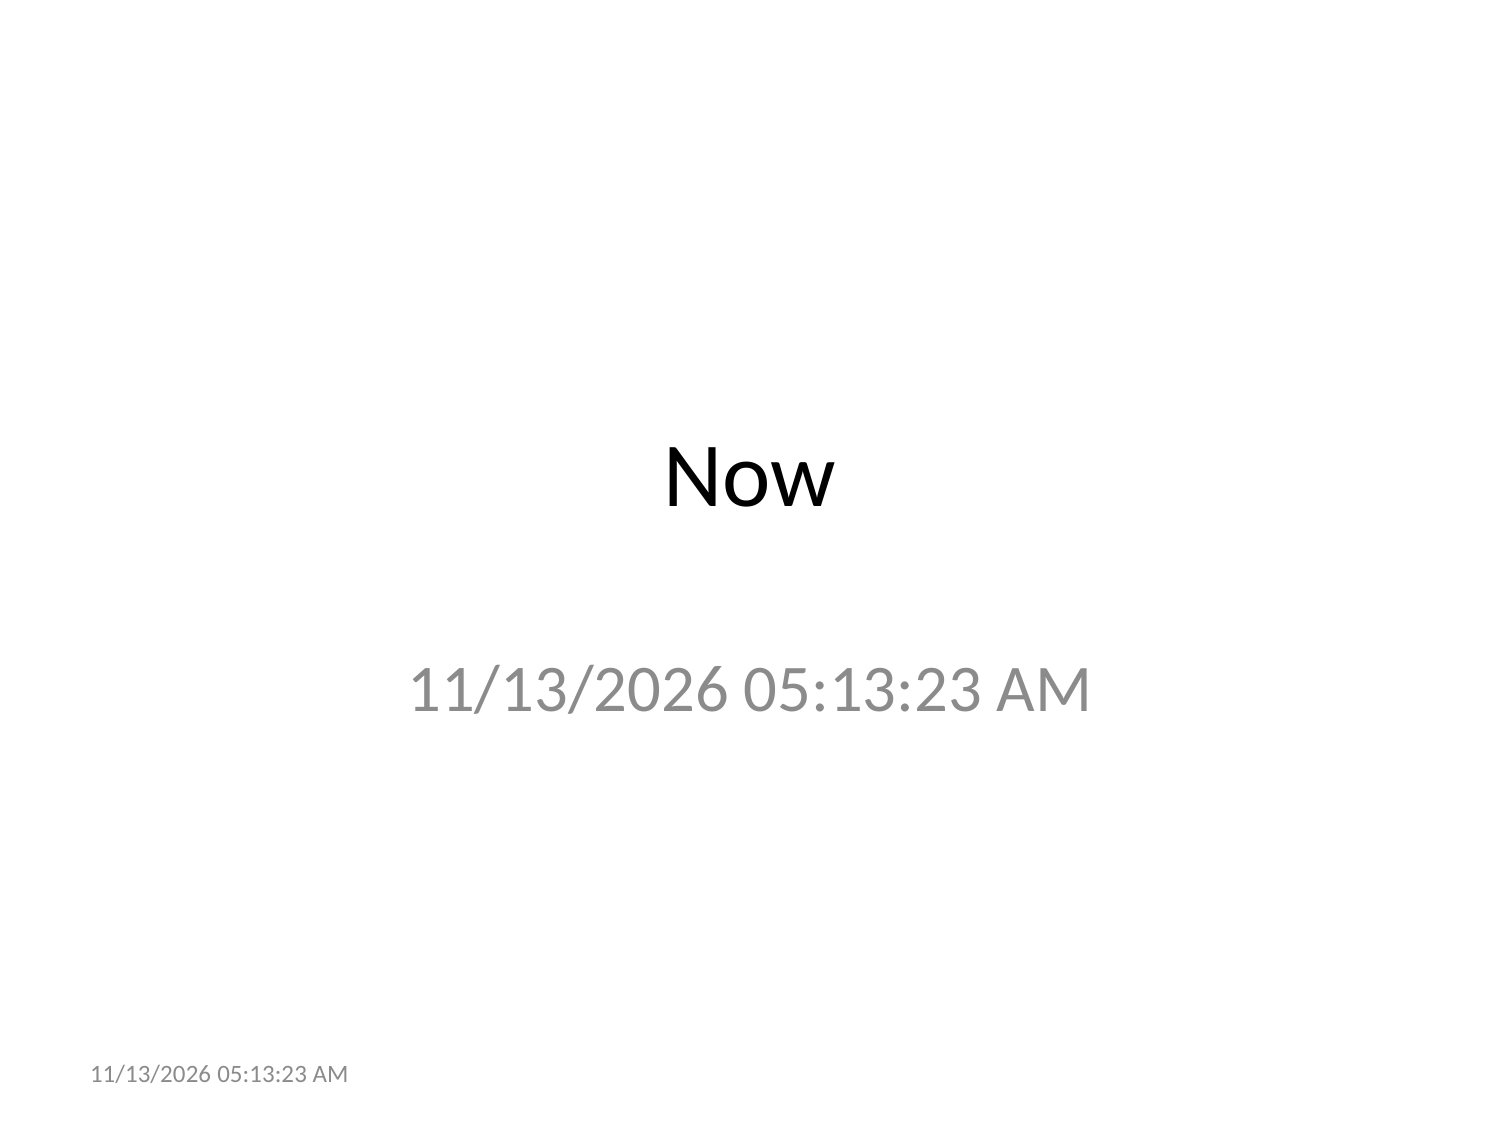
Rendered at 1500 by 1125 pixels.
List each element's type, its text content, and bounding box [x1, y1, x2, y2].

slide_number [75, 1042, 425, 1103]
subtitle 2011-12-19 10:20:04 AM [225, 637, 1275, 925]
title Now [112, 349, 1388, 591]
